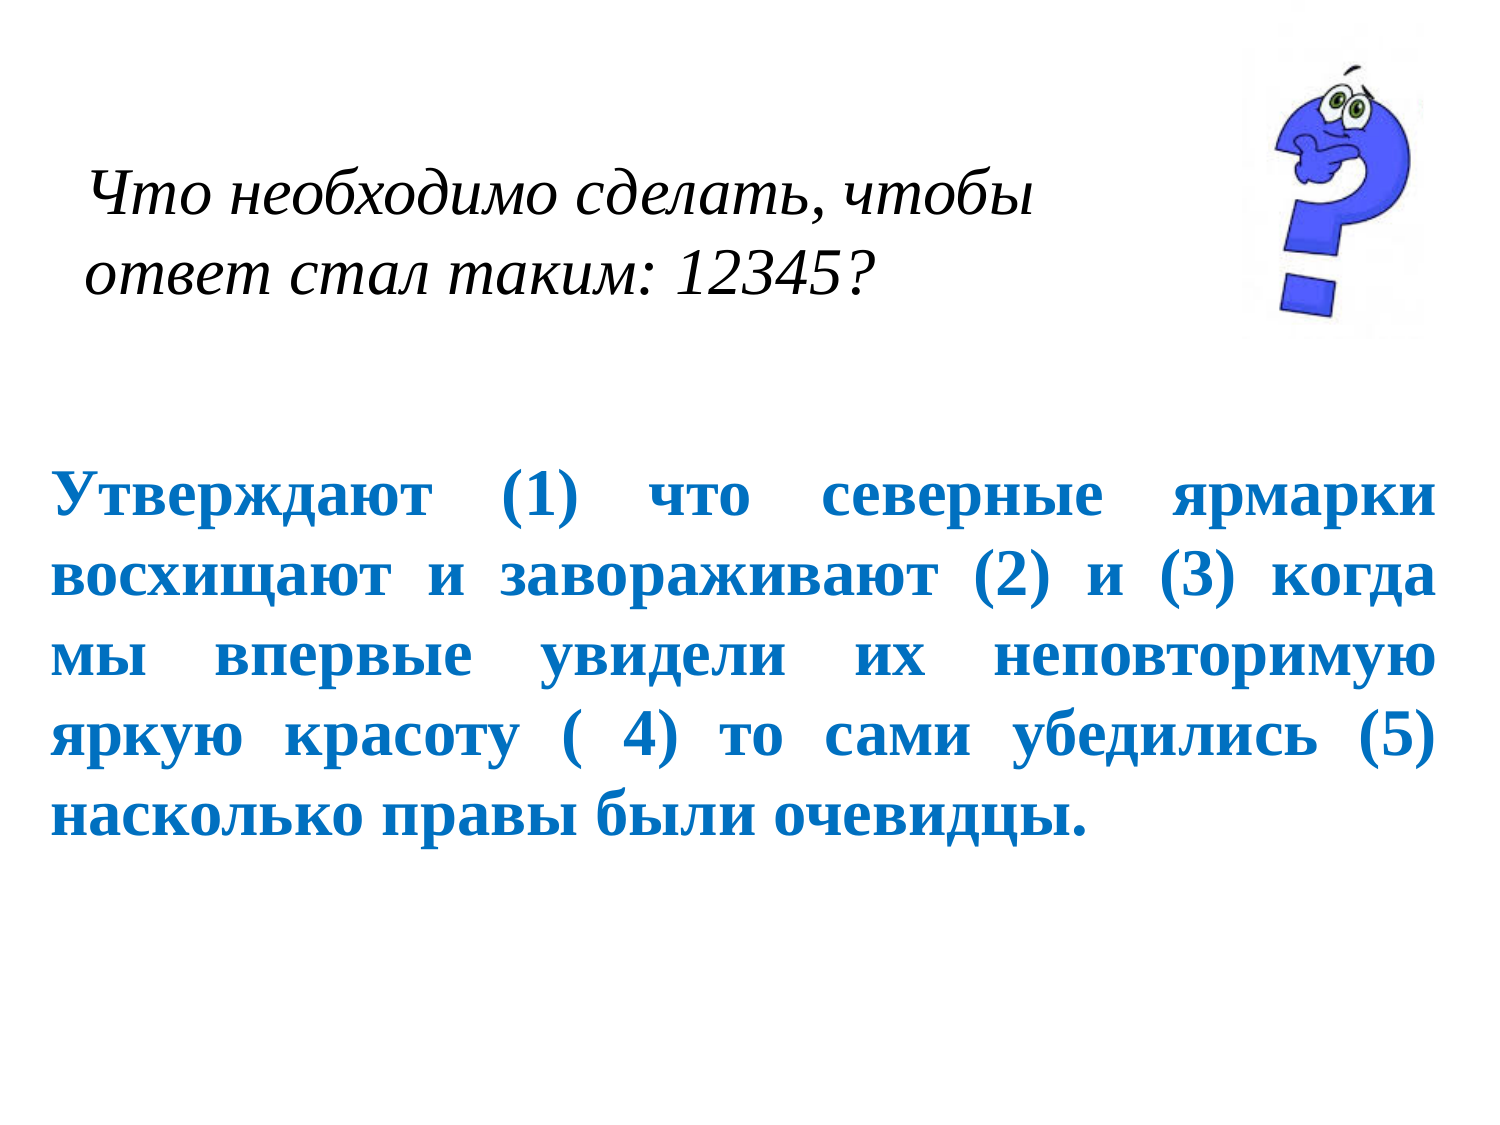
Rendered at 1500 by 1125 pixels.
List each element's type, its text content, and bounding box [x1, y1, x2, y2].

text_box Что необходимо сделать, чтобы ответ стал таким: 12345? [70, 140, 1208, 316]
text_box Утверждают (1) что северные ярмарки восхищают и завораживают (2) и (3) когда мы впервые увидели их неповторимую яркую красоту ( 4) то сами убедились (5) насколько правы были очевидцы. [35, 441, 1454, 856]
picture [1241, 0, 1424, 340]
